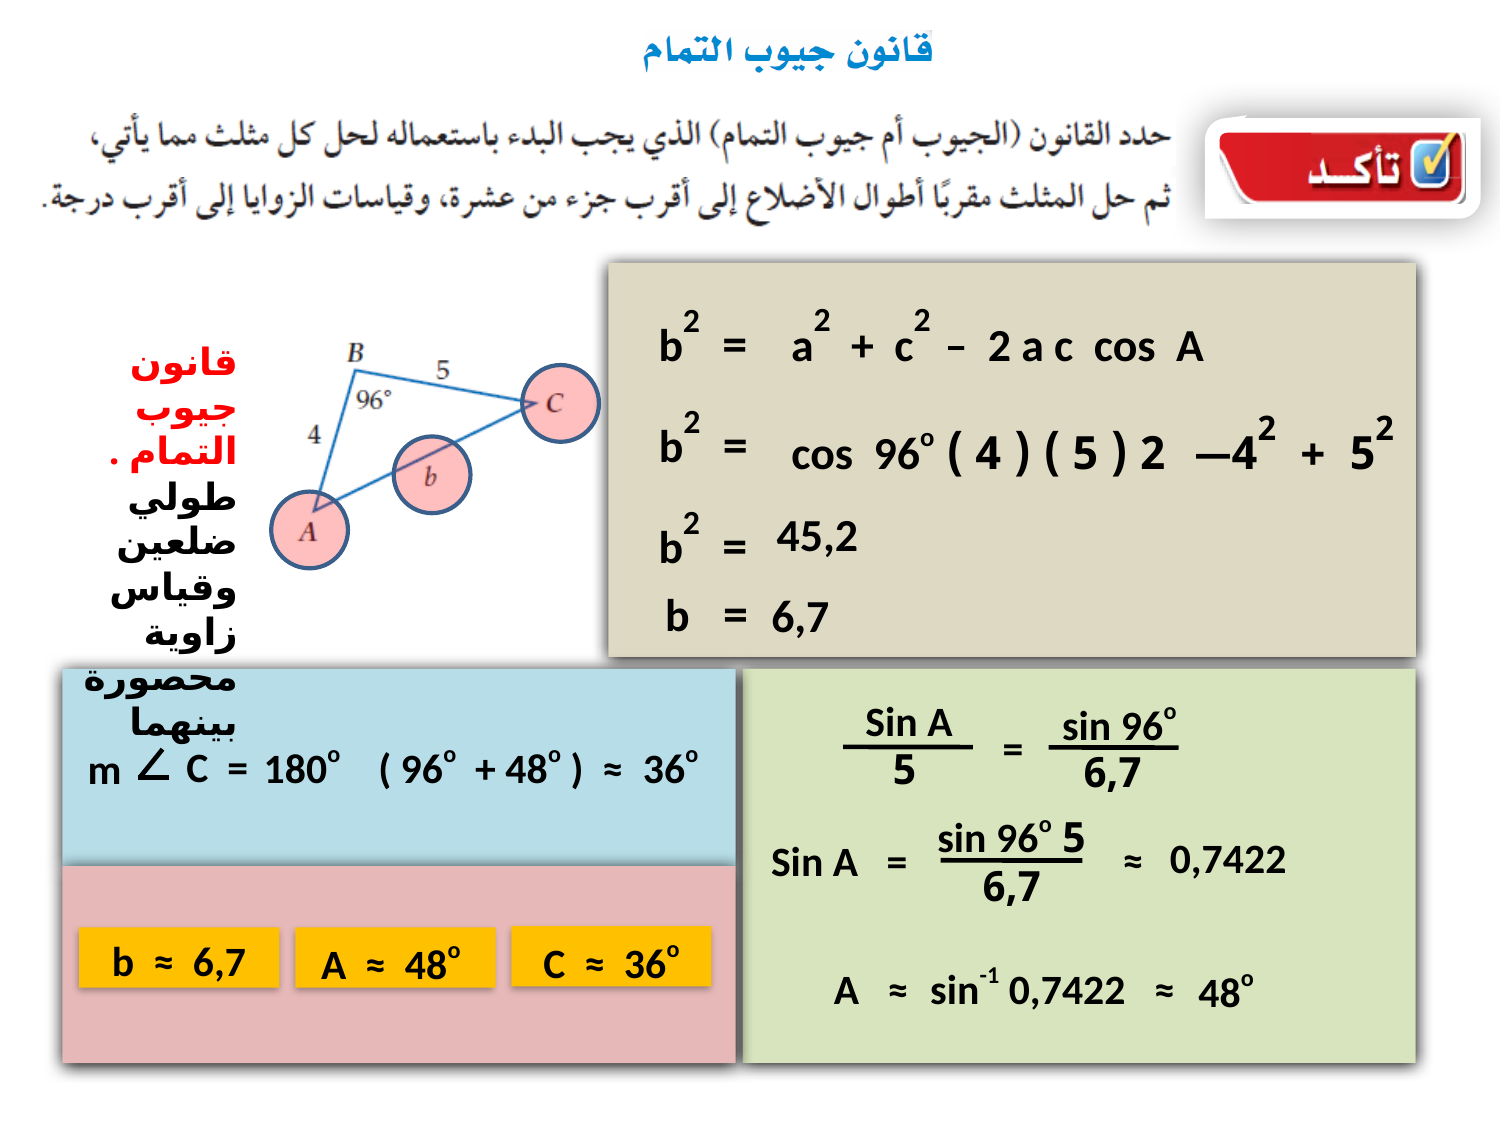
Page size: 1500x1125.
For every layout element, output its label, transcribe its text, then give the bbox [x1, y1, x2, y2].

text_box 36o [615, 731, 736, 823]
picture [291, 337, 574, 546]
text_box b = [650, 573, 795, 647]
text_box 0,7422 [1168, 824, 1341, 885]
text_box C ≈ 36o [511, 926, 712, 987]
picture [643, 30, 932, 73]
picture [1212, 125, 1474, 212]
text_box 45,2 [761, 498, 907, 571]
text_box a2 + c2 ̶ 2 a c cos A [776, 290, 1297, 381]
text_box Sin A = [756, 826, 913, 892]
text_box [269, 497, 342, 571]
text_box [579, 367, 602, 440]
text_box 6,7 [756, 578, 902, 652]
text_box [60, 864, 738, 1065]
text_box A ≈ [819, 955, 915, 1016]
text_box b2 = [643, 291, 776, 365]
text_box A ≈ 48o [295, 927, 496, 988]
text_box [606, 261, 1418, 656]
text_box 52 + 42 ̶ 2 ( 5 ) ( 4 ) cos 96o [776, 399, 1412, 489]
text_box 180o ( 96o + 48o ) ≈ [217, 730, 670, 822]
text_box قانون جيوب التمام . طولي ضلعين وقياس زاوية محصورة بينهما [29, 330, 253, 750]
text_box b2 = [644, 392, 789, 466]
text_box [64, 733, 274, 802]
text_box 48o [1197, 955, 1282, 1016]
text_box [918, 800, 1164, 919]
text_box sin-1 0,7422 ≈ [915, 952, 1197, 1020]
text_box [60, 667, 738, 854]
text_box b ≈ 6,7 [79, 927, 280, 988]
text_box b2 = [643, 492, 789, 566]
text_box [815, 687, 1213, 806]
text_box [752, 667, 1418, 1065]
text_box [37, 113, 1176, 229]
